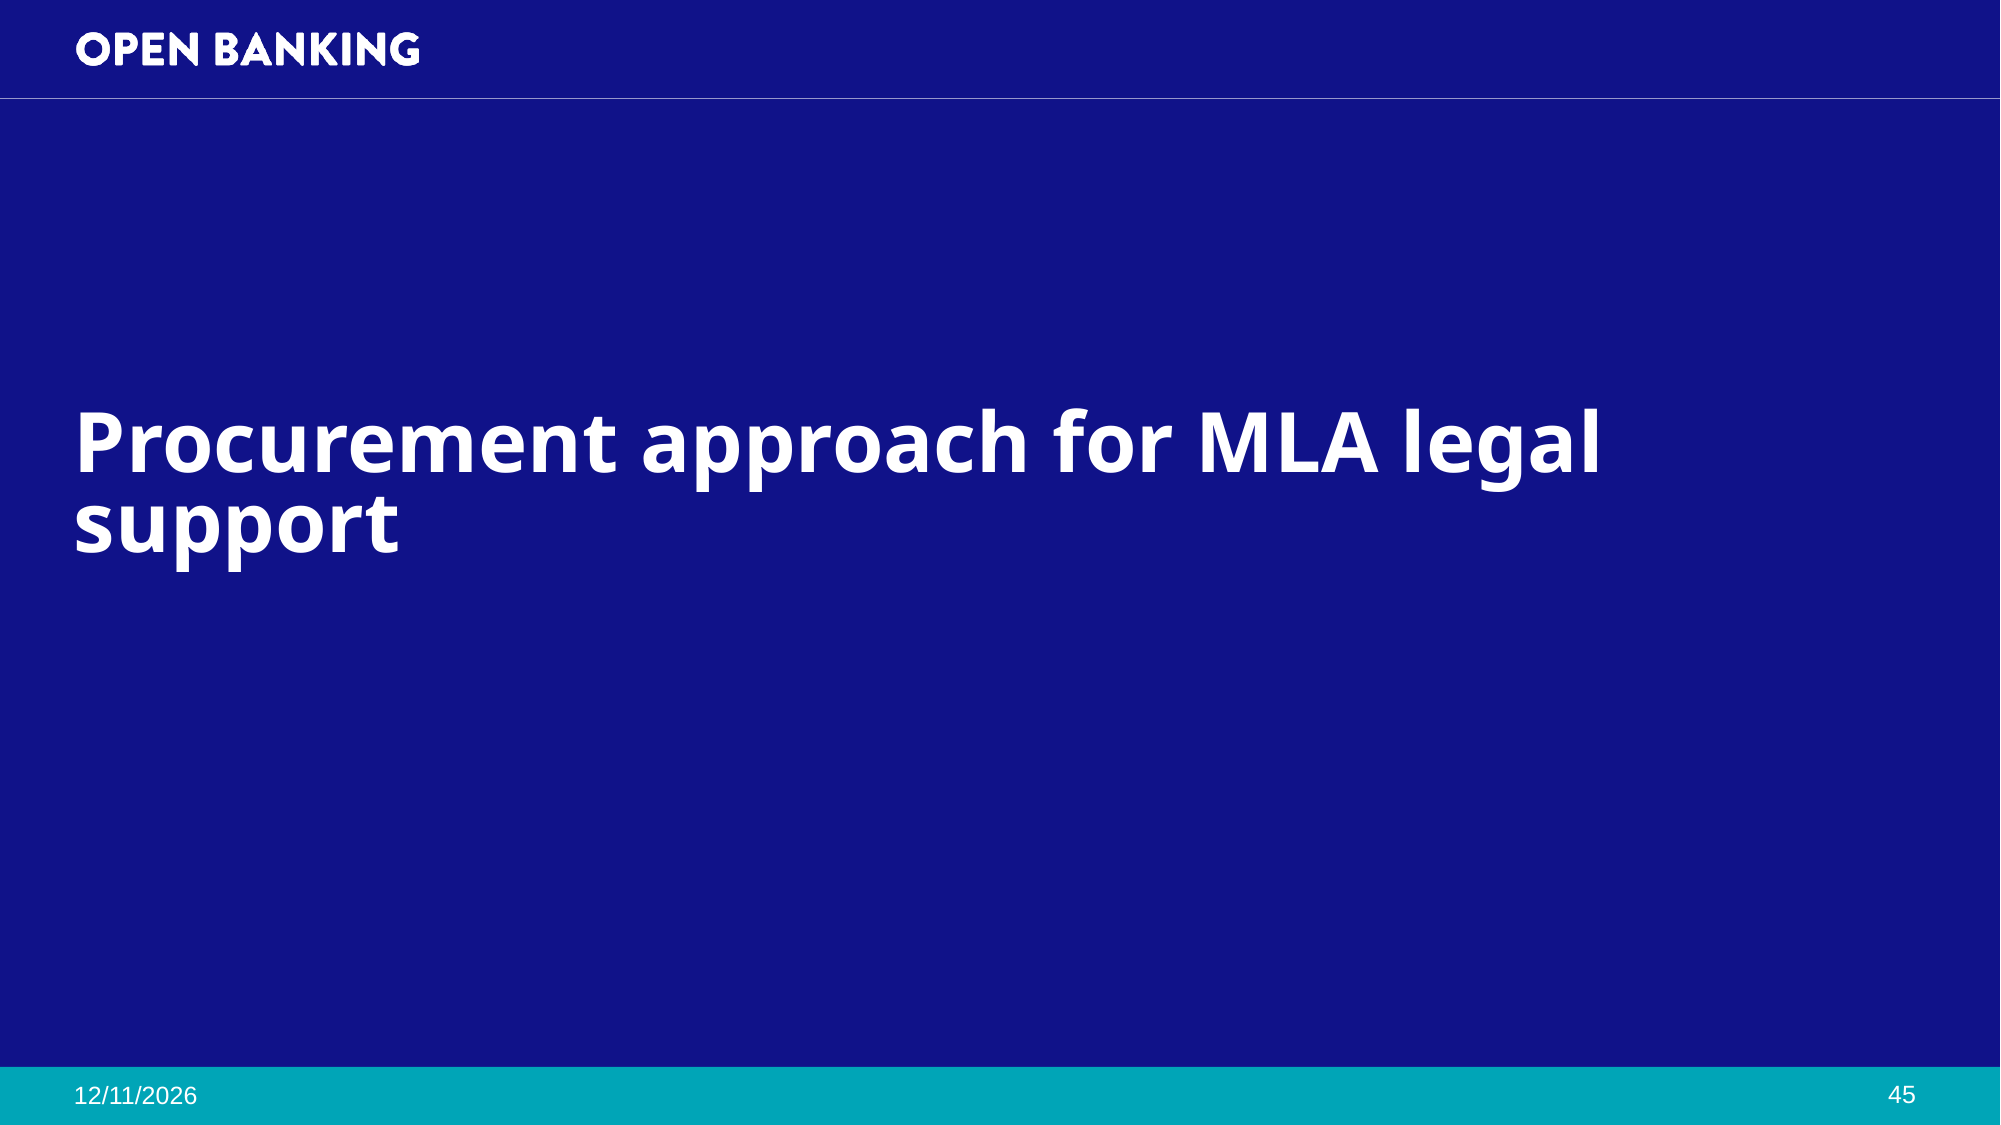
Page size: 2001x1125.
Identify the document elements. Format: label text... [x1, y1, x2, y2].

picture [43, 0, 452, 99]
title Procurement approach for MLA legal support [59, 105, 1750, 576]
footer [662, 1064, 1338, 1124]
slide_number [59, 1065, 509, 1125]
slide_number 45 [1412, 1064, 1932, 1124]
